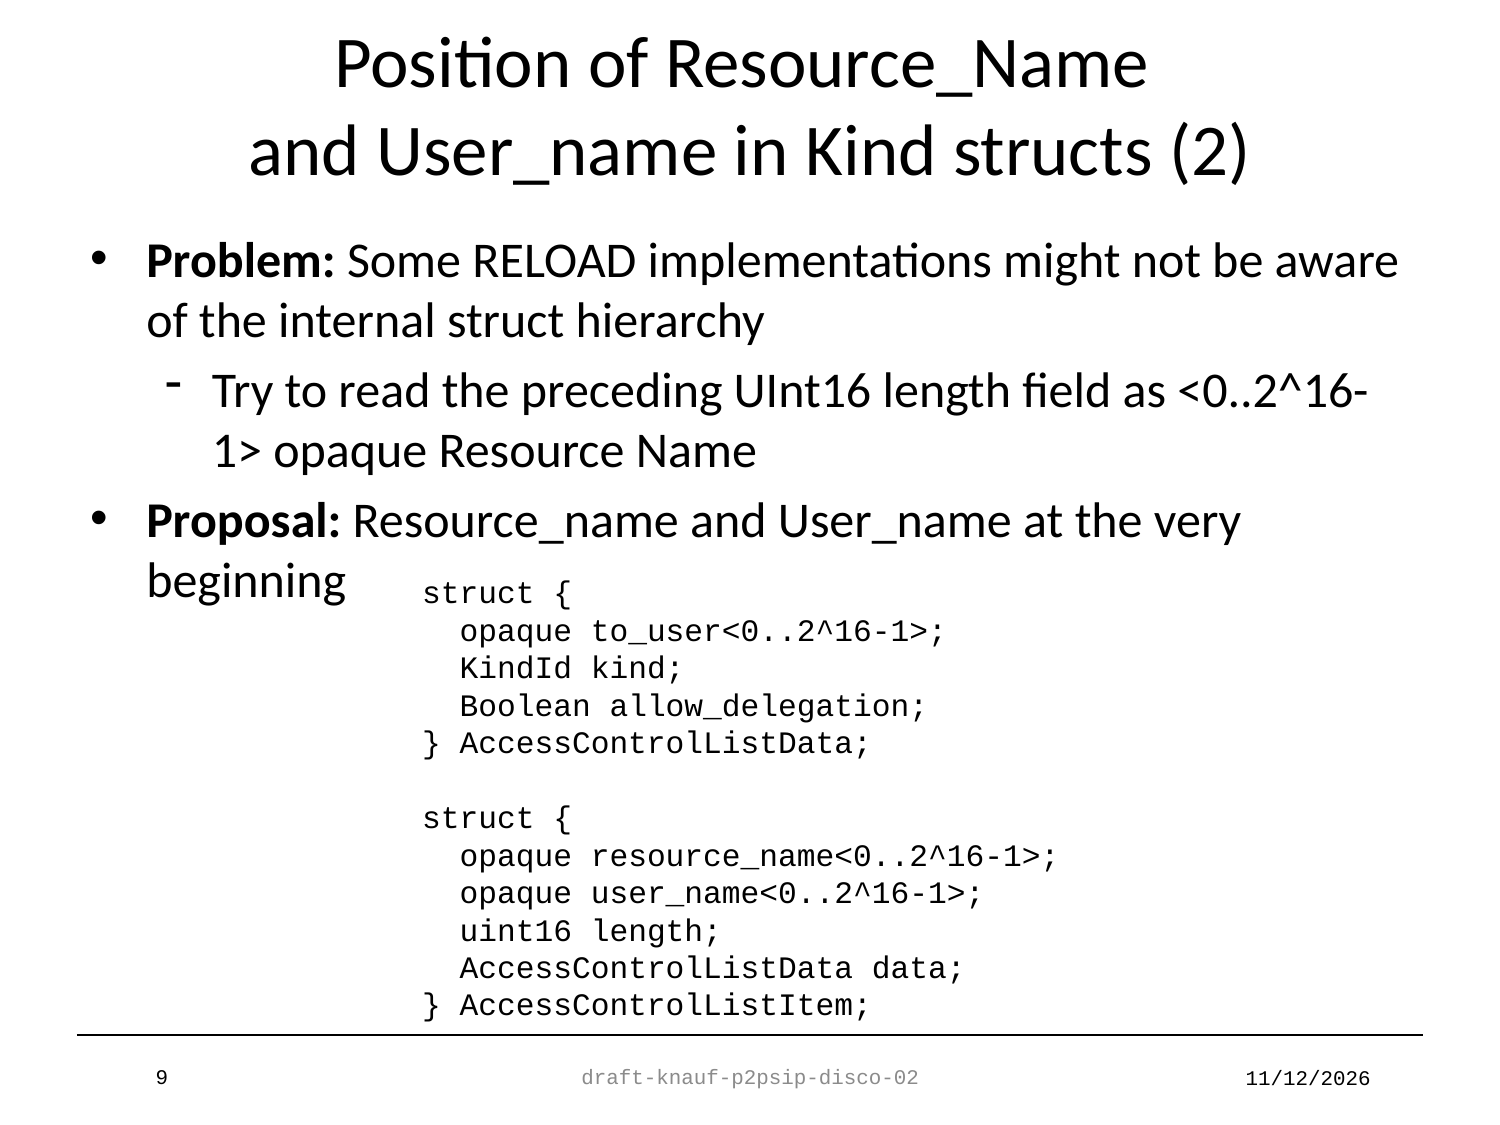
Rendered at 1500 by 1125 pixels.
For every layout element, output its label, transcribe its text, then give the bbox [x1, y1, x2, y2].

slide_number 9 [65, 1046, 184, 1106]
text_box struct { opaque to_user<0..2^16-1>; KindId kind; Boolean allow_delegation; } AccessControlListData; struct { opaque resource_name<0..2^16-1>; opaque user_name<0..2^16-1>; uint16 length; AccessControlListData data; } AccessControlListItem; [407, 565, 1093, 1030]
footer draft-knauf-p2psip-disco-02 [401, 1046, 1099, 1106]
list Problem: Some RELOAD implementations might not be aware of the internal struct hierarchy Try to read the preceding UInt16 length field as <0..2^16-1> opaque Resource Name Proposal: Resource_name and User_name at the very beginning [74, 219, 1426, 1006]
title Position of Resource_Name and User_name in Kind structs (2) [150, 8, 1350, 197]
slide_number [1181, 1046, 1436, 1107]
